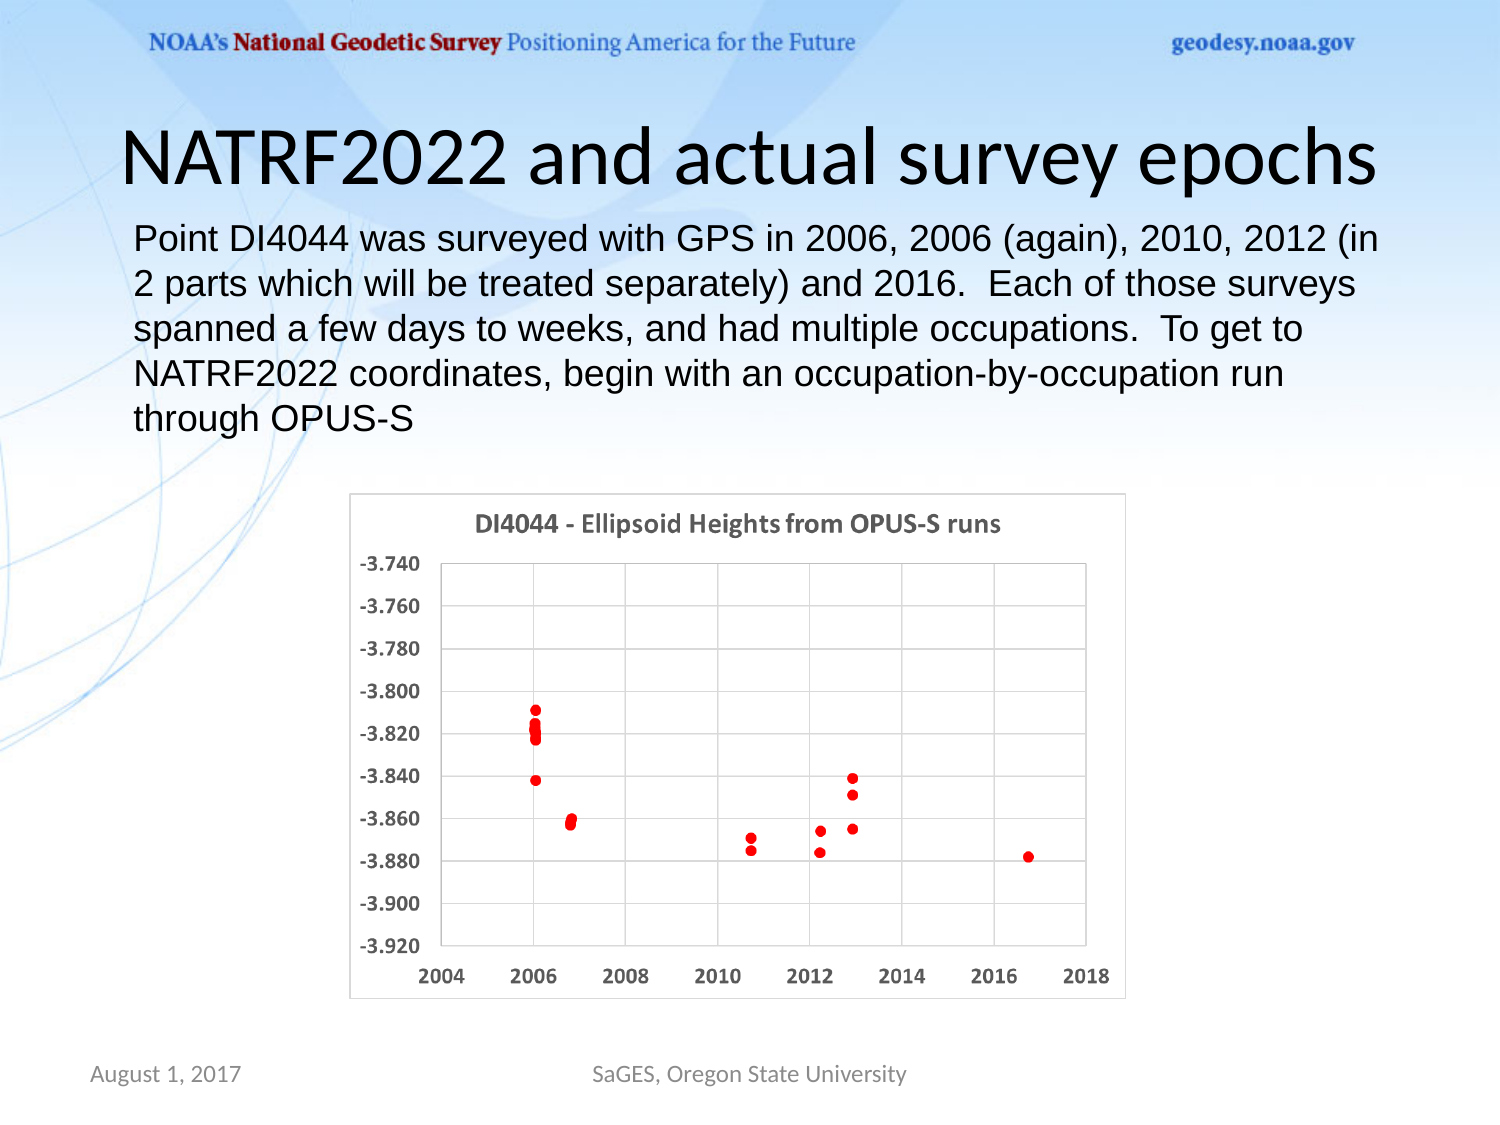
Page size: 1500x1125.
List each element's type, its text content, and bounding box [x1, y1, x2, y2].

picture [0, 0, 1500, 1125]
text_box Point DI4044 was surveyed with GPS in 2006, 2006 (again), 2010, 2012 (in 2 parts which will be treated separately) and 2016. Each of those surveys spanned a few days to weeks, and had multiple occupations. To get to NATRF2022 coordinates, begin with an occupation-by-occupation run through OPUS-S [118, 206, 1405, 491]
footer SaGES, Oregon State University [512, 1042, 988, 1103]
title NATRF2022 and actual survey epochs [75, 57, 1425, 246]
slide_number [75, 1042, 425, 1103]
